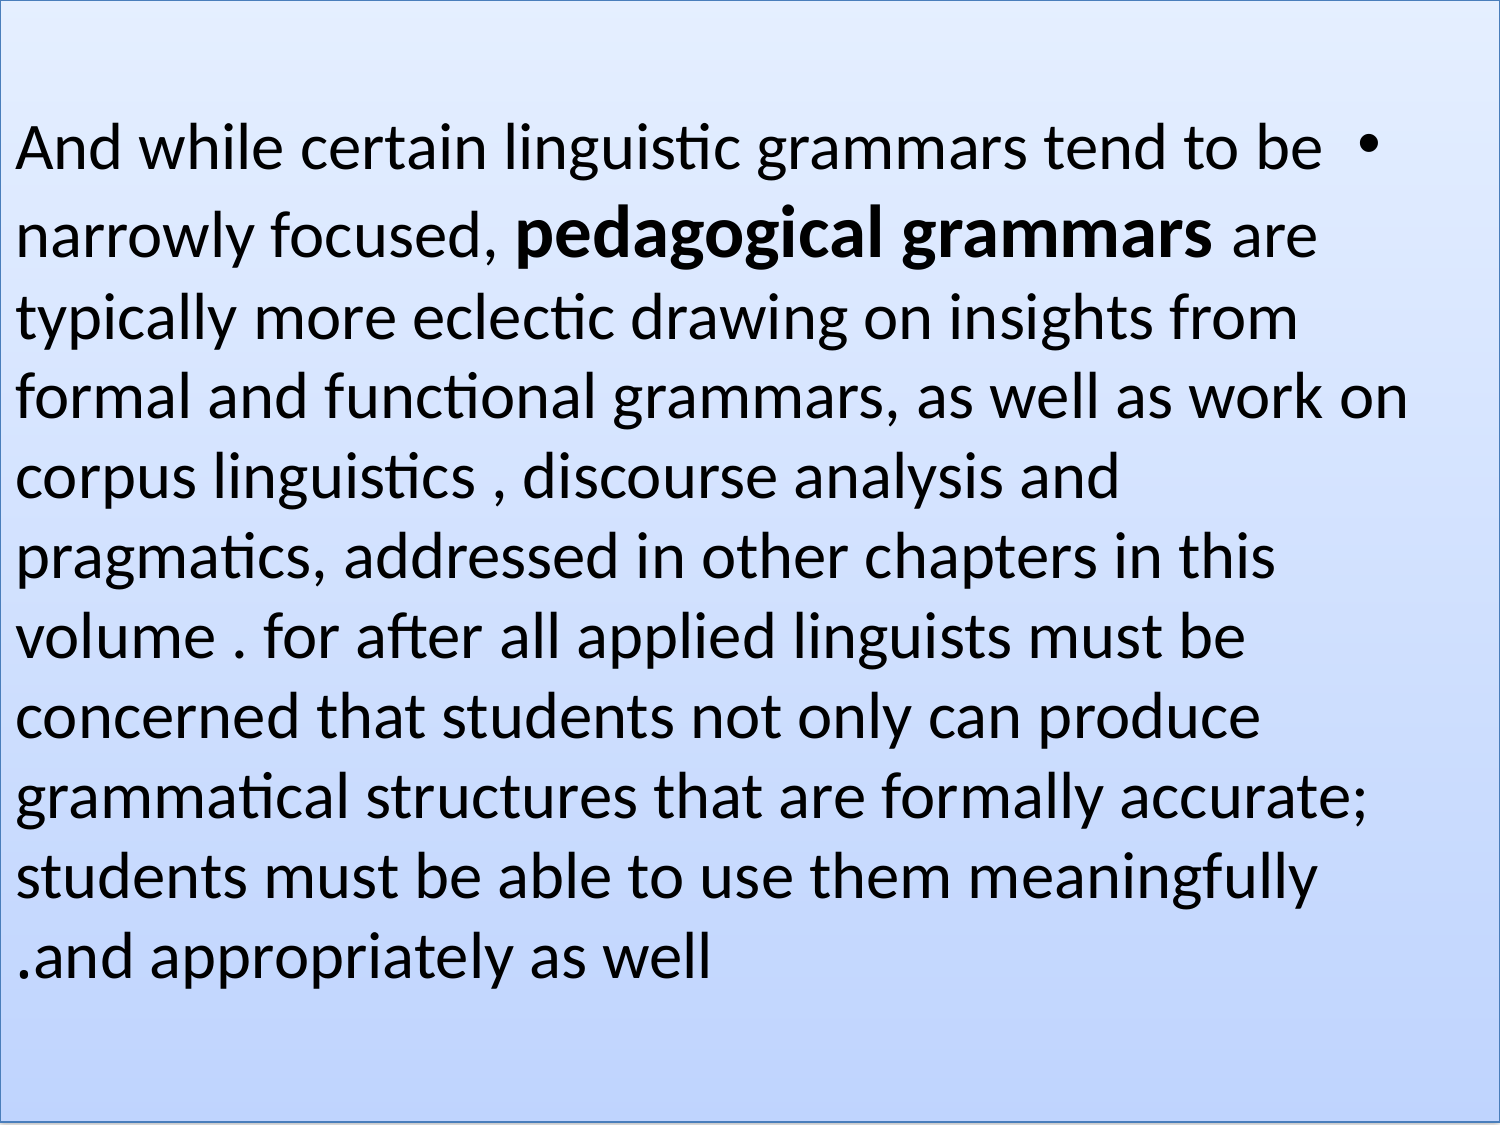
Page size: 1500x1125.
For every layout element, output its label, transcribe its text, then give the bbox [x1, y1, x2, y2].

list And while certain linguistic grammars tend to be narrowly focused, pedagogical grammars are typically more eclectic drawing on insights from formal and functional grammars, as well as work on corpus linguistics , discourse analysis and pragmatics, addressed in other chapters in this volume . for after all applied linguists must be concerned that students not only can produce grammatical structures that are formally accurate; students must be able to use them meaningfully and appropriately as well. [0, 0, 1500, 1123]
